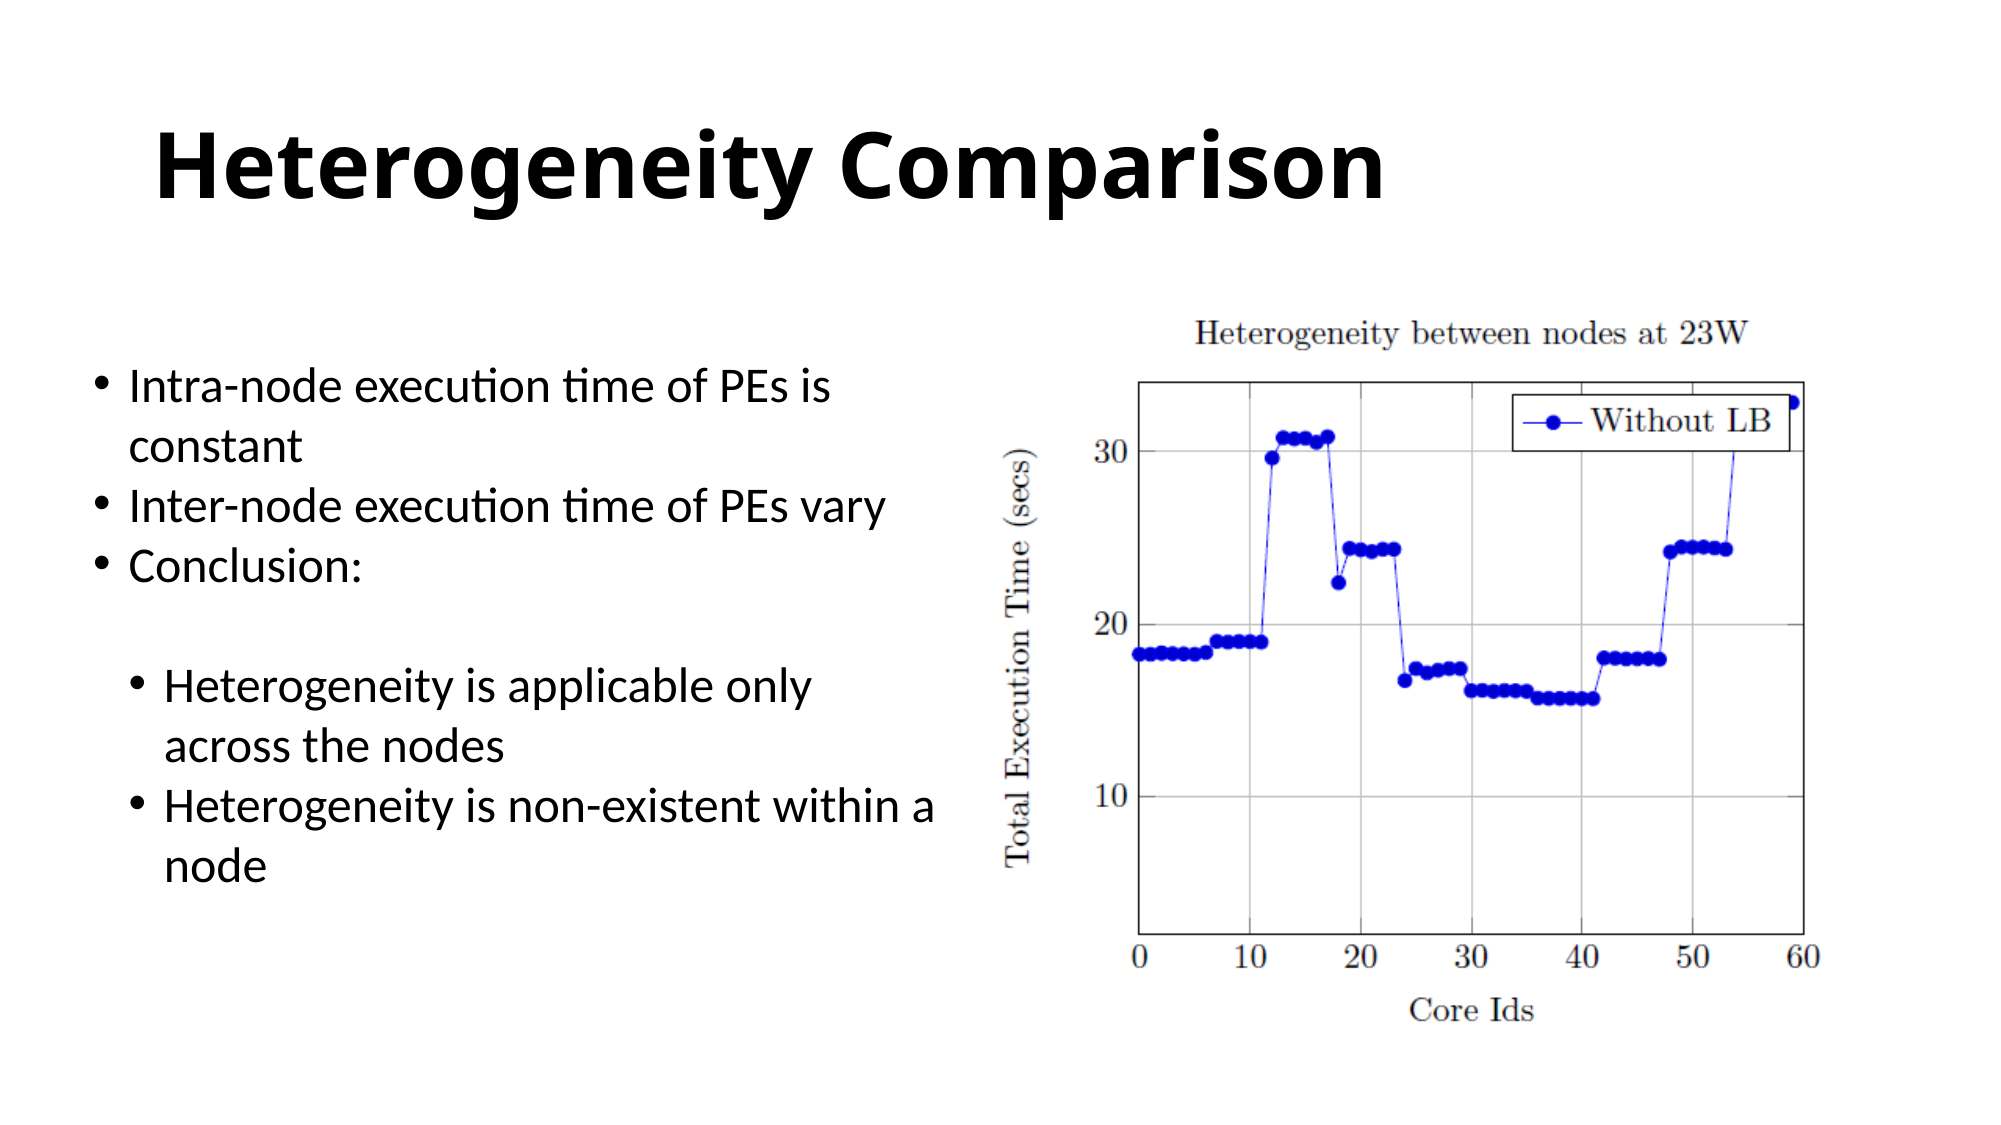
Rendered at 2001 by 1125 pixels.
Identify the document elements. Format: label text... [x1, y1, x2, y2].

text_box Intra-node execution time of PEs is constant Inter-node execution time of PEs vary Conclusion: Heterogeneity is applicable only across the nodes Heterogeneity is non-existent within a node [78, 344, 922, 1020]
text_box Heterogeneity Comparison [137, 59, 1863, 278]
picture [927, 276, 1941, 1051]
